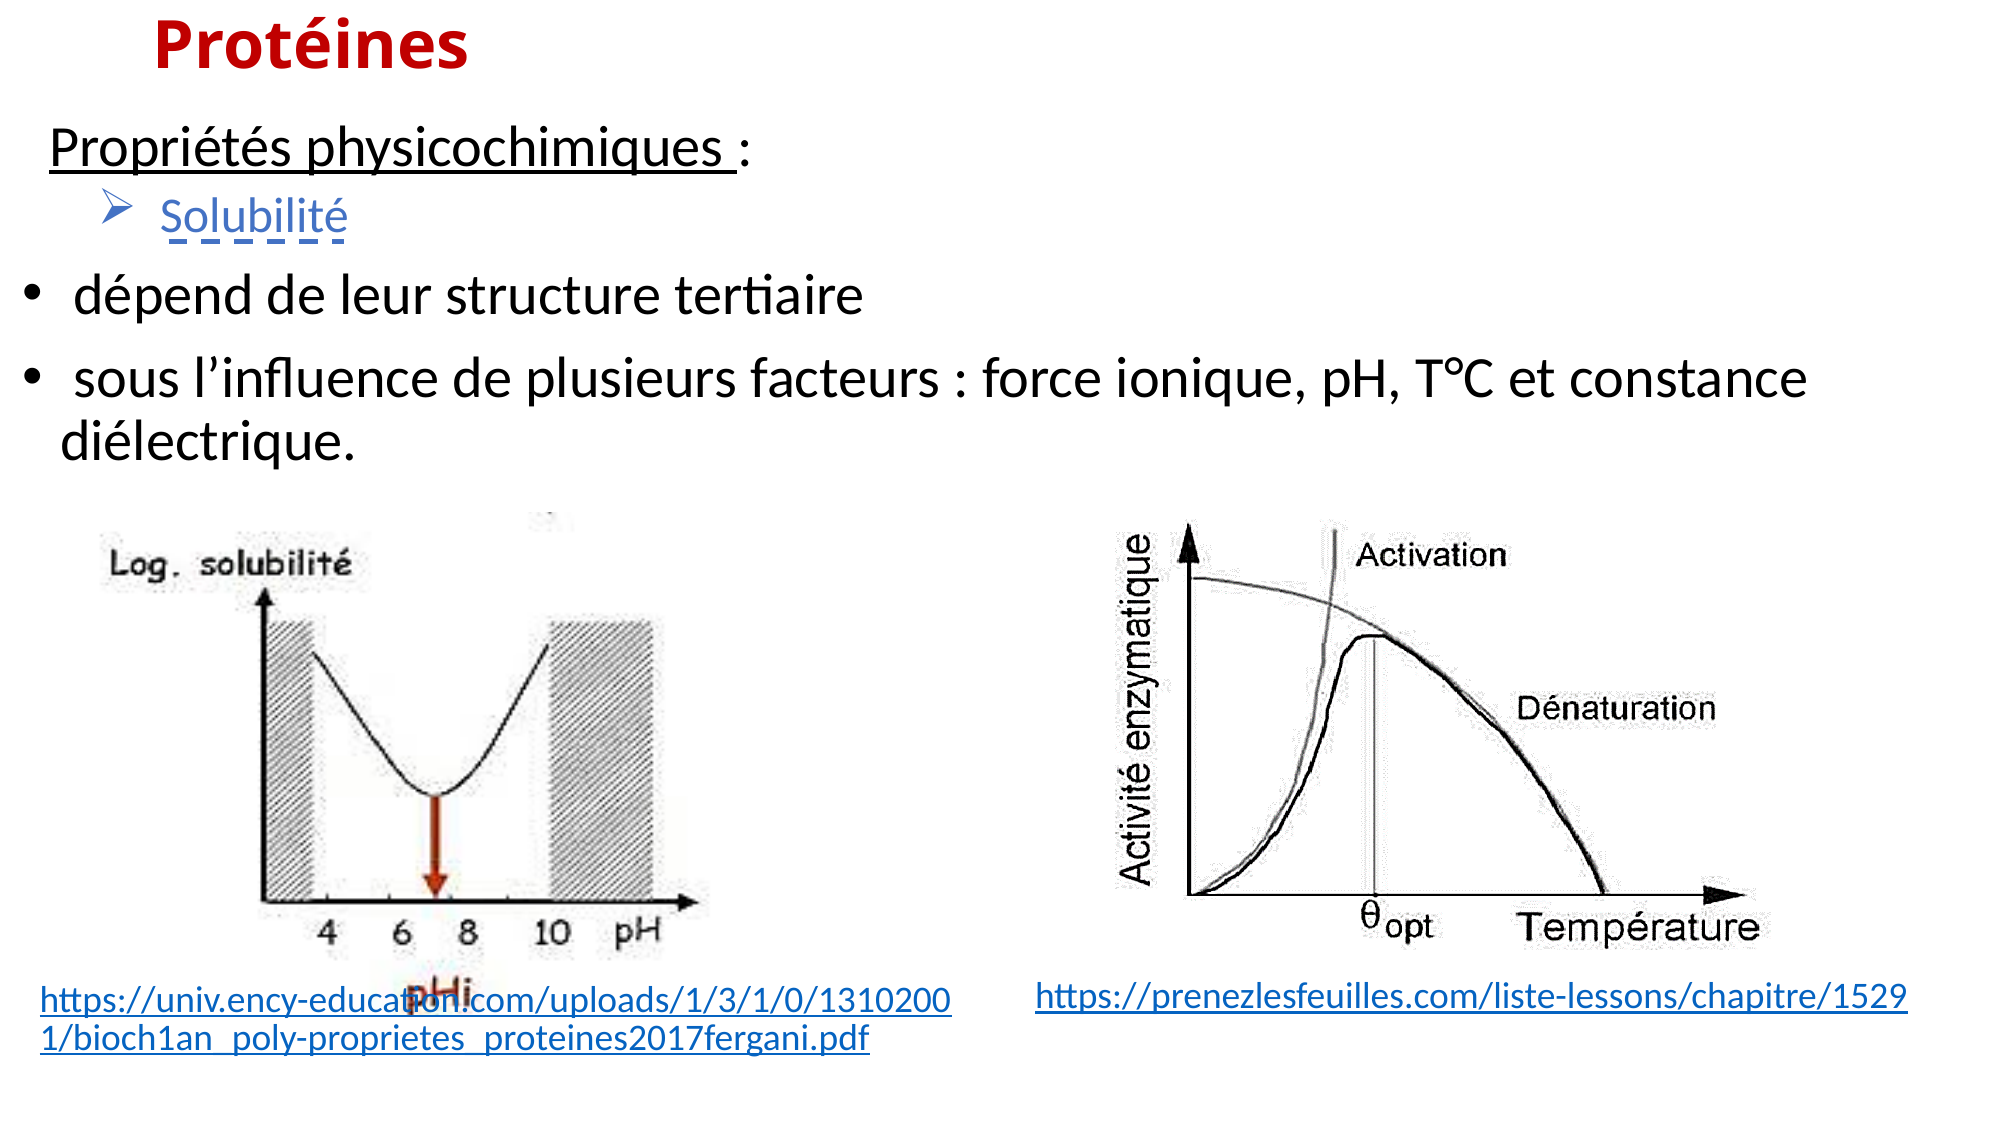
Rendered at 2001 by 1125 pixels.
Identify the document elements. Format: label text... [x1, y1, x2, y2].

picture [1106, 512, 1771, 950]
text_box https://prenezlesfeuilles.com/liste-lessons/chapitre/1529 [1020, 963, 2000, 1024]
text_box Protéines [137, 0, 1863, 95]
text_box Propriétés physicochimiques : Solubilité dépend de leur structure tertiaire sous l’influence de plusieurs facteurs : force ionique, pH, T°C et constance diélectrique. [7, 108, 1977, 1125]
text_box https://univ.ency-education.com/uploads/1/3/1/0/13102001/bioch1an_poly-proprietes_proteines2017fergani.pdf [24, 967, 980, 1118]
picture [56, 512, 776, 1017]
